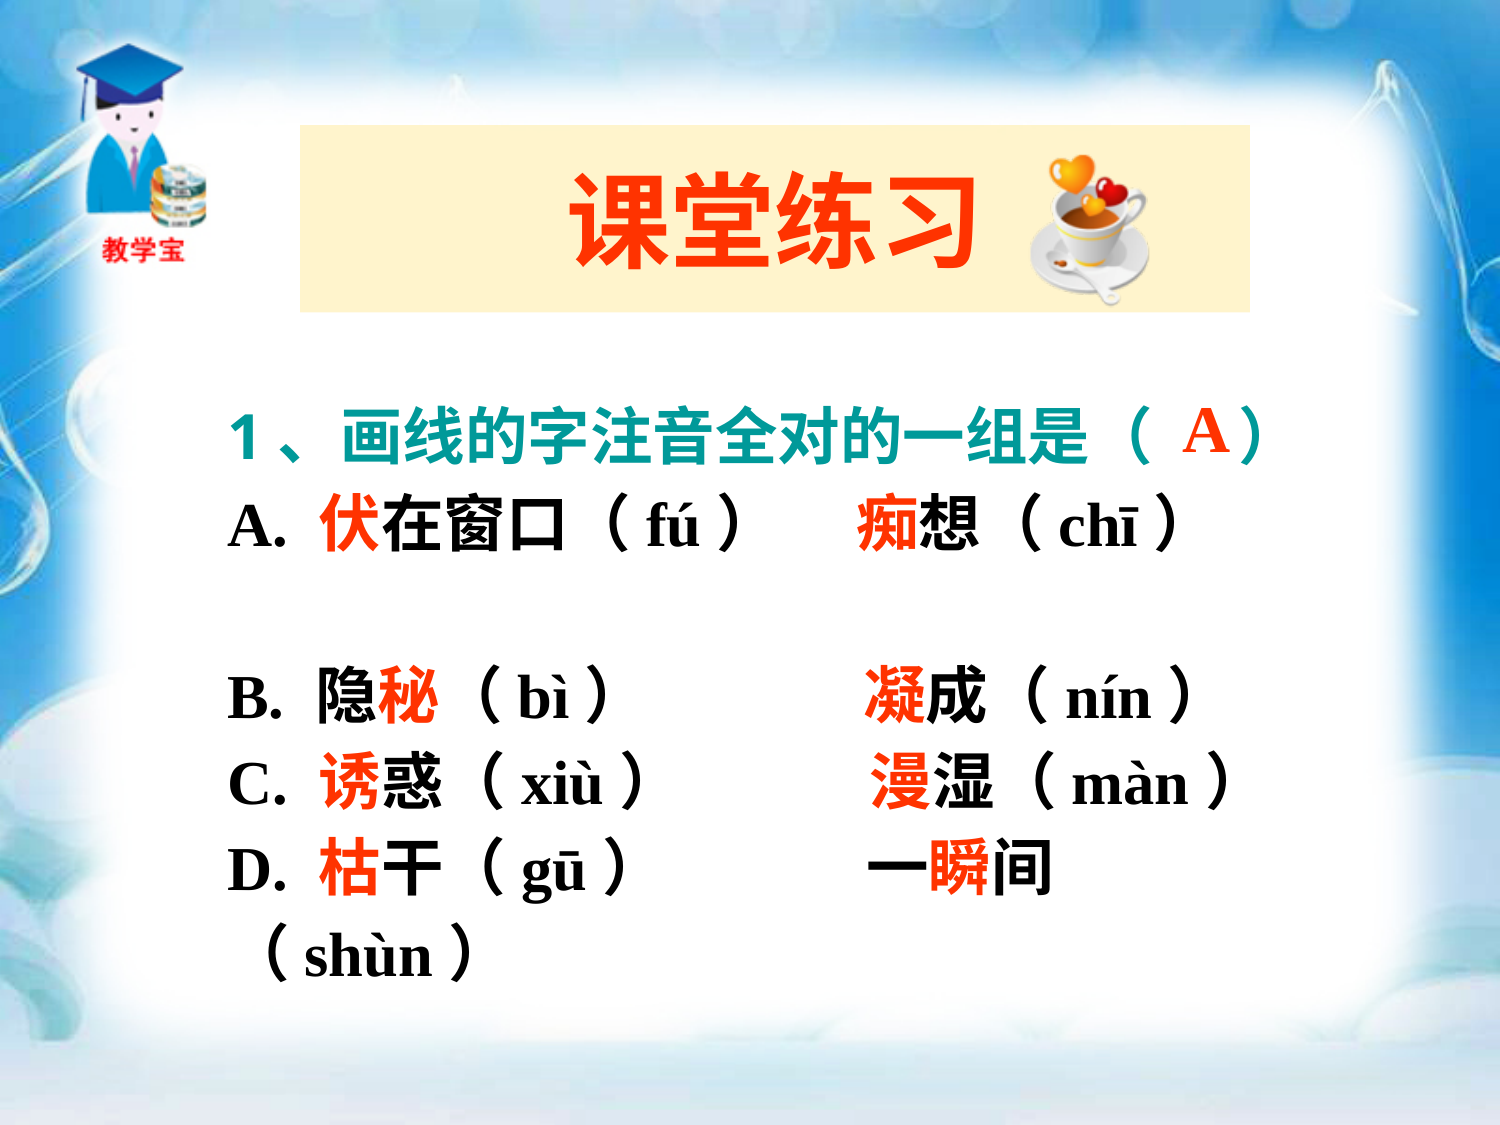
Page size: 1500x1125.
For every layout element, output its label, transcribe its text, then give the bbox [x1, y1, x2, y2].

text_box 1、画线的字注音全对的一组是（ ） A. 伏在窗口（fú） 痴想（chī） B. 隐秘（bì） 凝成（nín） C. 诱惑（xiù） 漫湿（màn） D. 枯干（gū） 一瞬间（shùn） [212, 378, 1350, 997]
picture [0, 0, 1500, 1125]
text_box A [1167, 378, 1256, 474]
title 课堂练习 [300, 125, 1250, 313]
